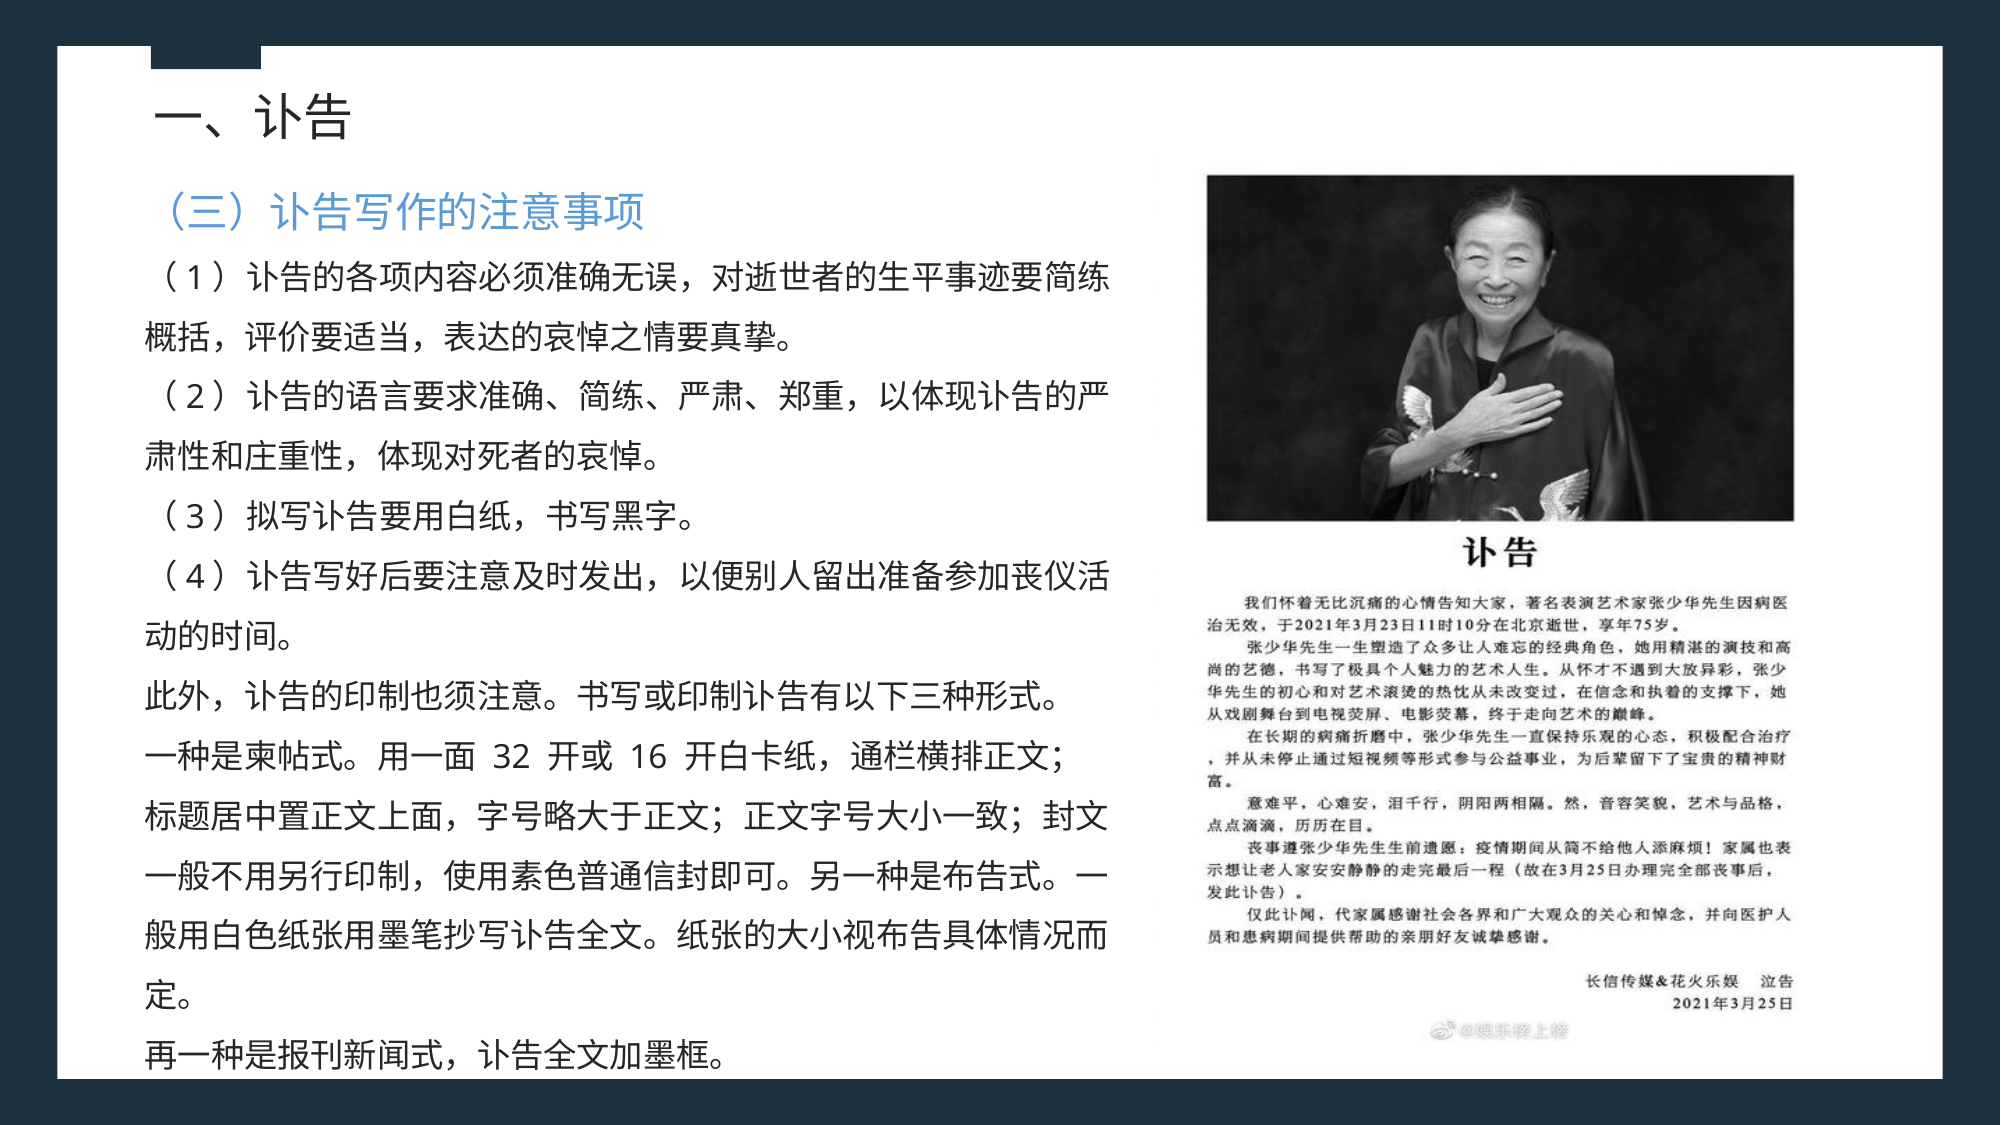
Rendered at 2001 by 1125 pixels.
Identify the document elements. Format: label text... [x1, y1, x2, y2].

text_box 一、讣告 [153, 78, 624, 153]
text_box （三）讣告写作的注意事项 （1）讣告的各项内容必须准确无误，对逝世者的生平事迹要简练概括，评价要适当，表达的哀悼之情要真挚。 （2）讣告的语言要求准确、简练、严肃、郑重，以体现讣告的严肃性和庄重性，体现对死者的哀悼。 （3）拟写讣告要用白纸，书写黑字。 （4）讣告写好后要注意及时发出，以便别人留出准备参加丧仪活动的时间。 此外，讣告的印制也须注意。书写或印制讣告有以下三种形式。 一种是柬帖式。用一面 32 开或 16 开白卡纸，通栏横排正文；标题居中置正文上面，字号略大于正文；正文字号大小一致；封文一般不用另行印制，使用素色普通信封即可。另一种是布告式。一般用白色纸张用墨笔抄写讣告全文。纸张的大小视布告具体情况而定。 再一种是报刊新闻式，讣告全文加墨框。 [129, 153, 1130, 1082]
picture [1152, 153, 1849, 1046]
